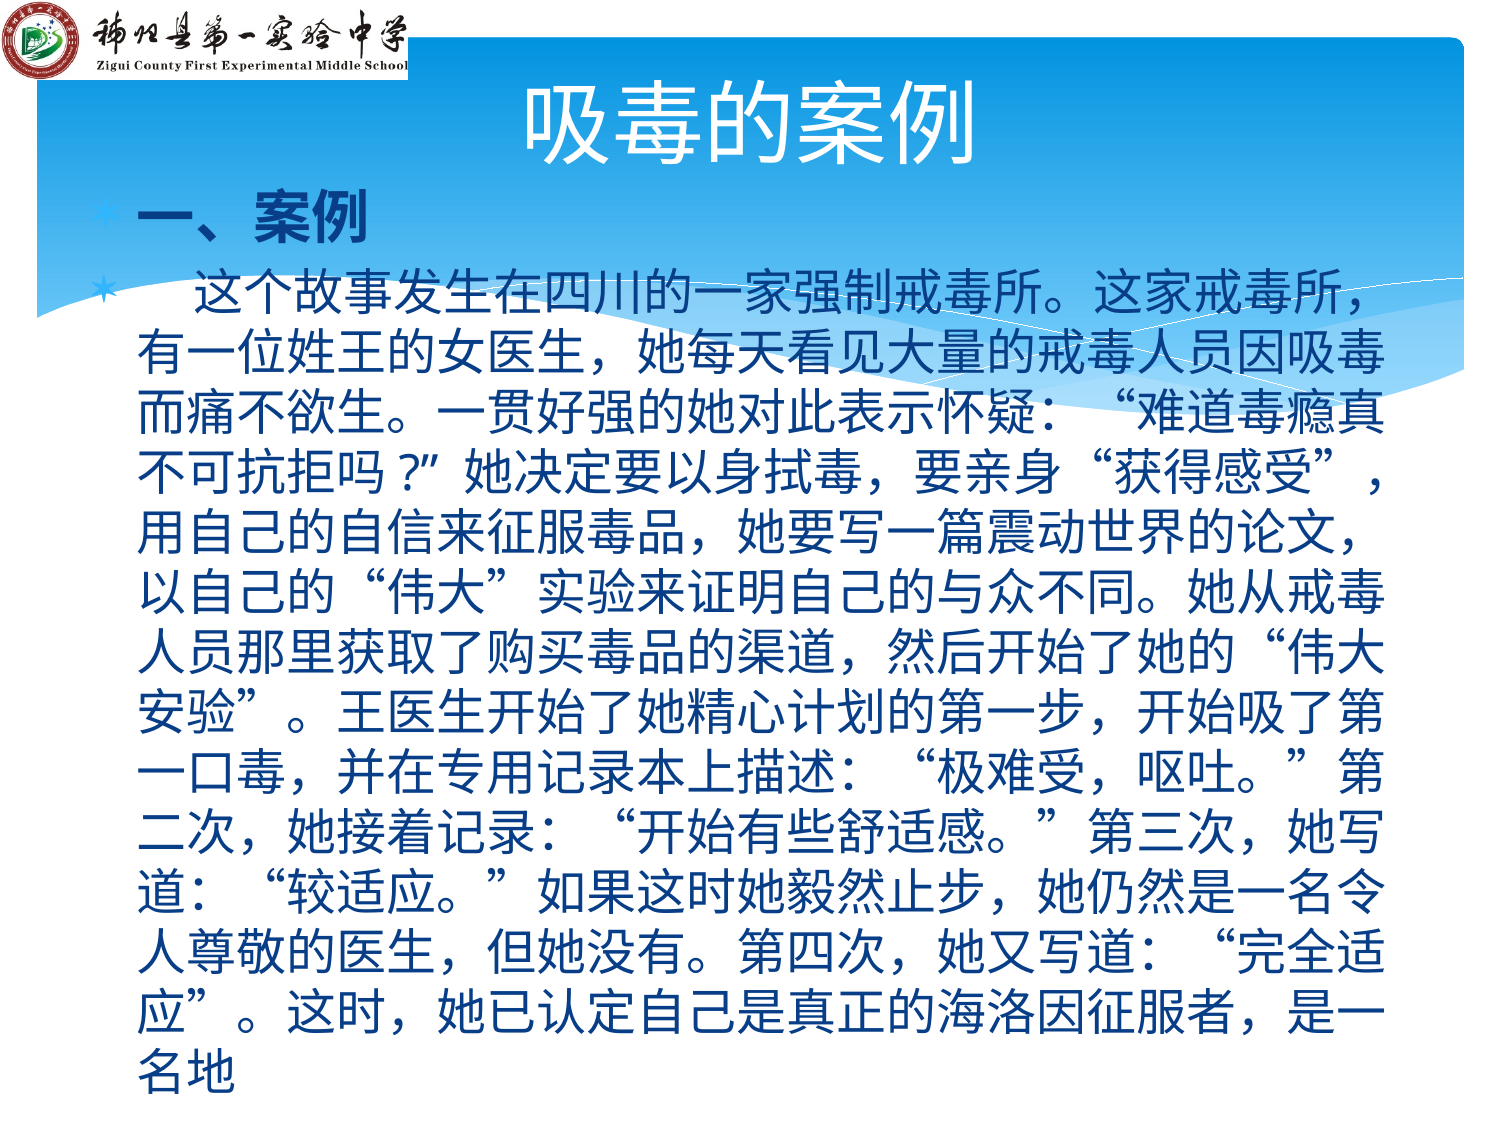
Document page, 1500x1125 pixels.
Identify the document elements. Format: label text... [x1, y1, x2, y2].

list 一、案例 这个故事发生在四川的一家强制戒毒所。这家戒毒所，有一位姓王的女医生，她每天看见大量的戒毒人员因吸毒而痛不欲生。一贯好强的她对此表示怀疑：“难道毒瘾真不可抗拒吗?” 她决定要以身拭毒，要亲身“获得感受”，用自己的自信来征服毒品，她要写一篇震动世界的论文，以自己的“伟大”实验来证明自己的与众不同。她从戒毒人员那里获取了购买毒品的渠道，然后开始了她的“伟大安验”。王医生开始了她精心计划的第一步，开始吸了第一口毒，并在专用记录本上描述：“极难受，呕吐。”第二次，她接着记录：“开始有些舒适感。”第三次，她写道：“较适应。”如果这时她毅然止步，她仍然是一名令人尊敬的医生，但她没有。第四次，她又写道：“完全适应”。这时，她已认定自己是真正的海洛因征服者，是一名地 [76, 172, 1427, 1125]
picture [0, 0, 408, 81]
title 吸毒的案例 [75, 45, 1425, 197]
